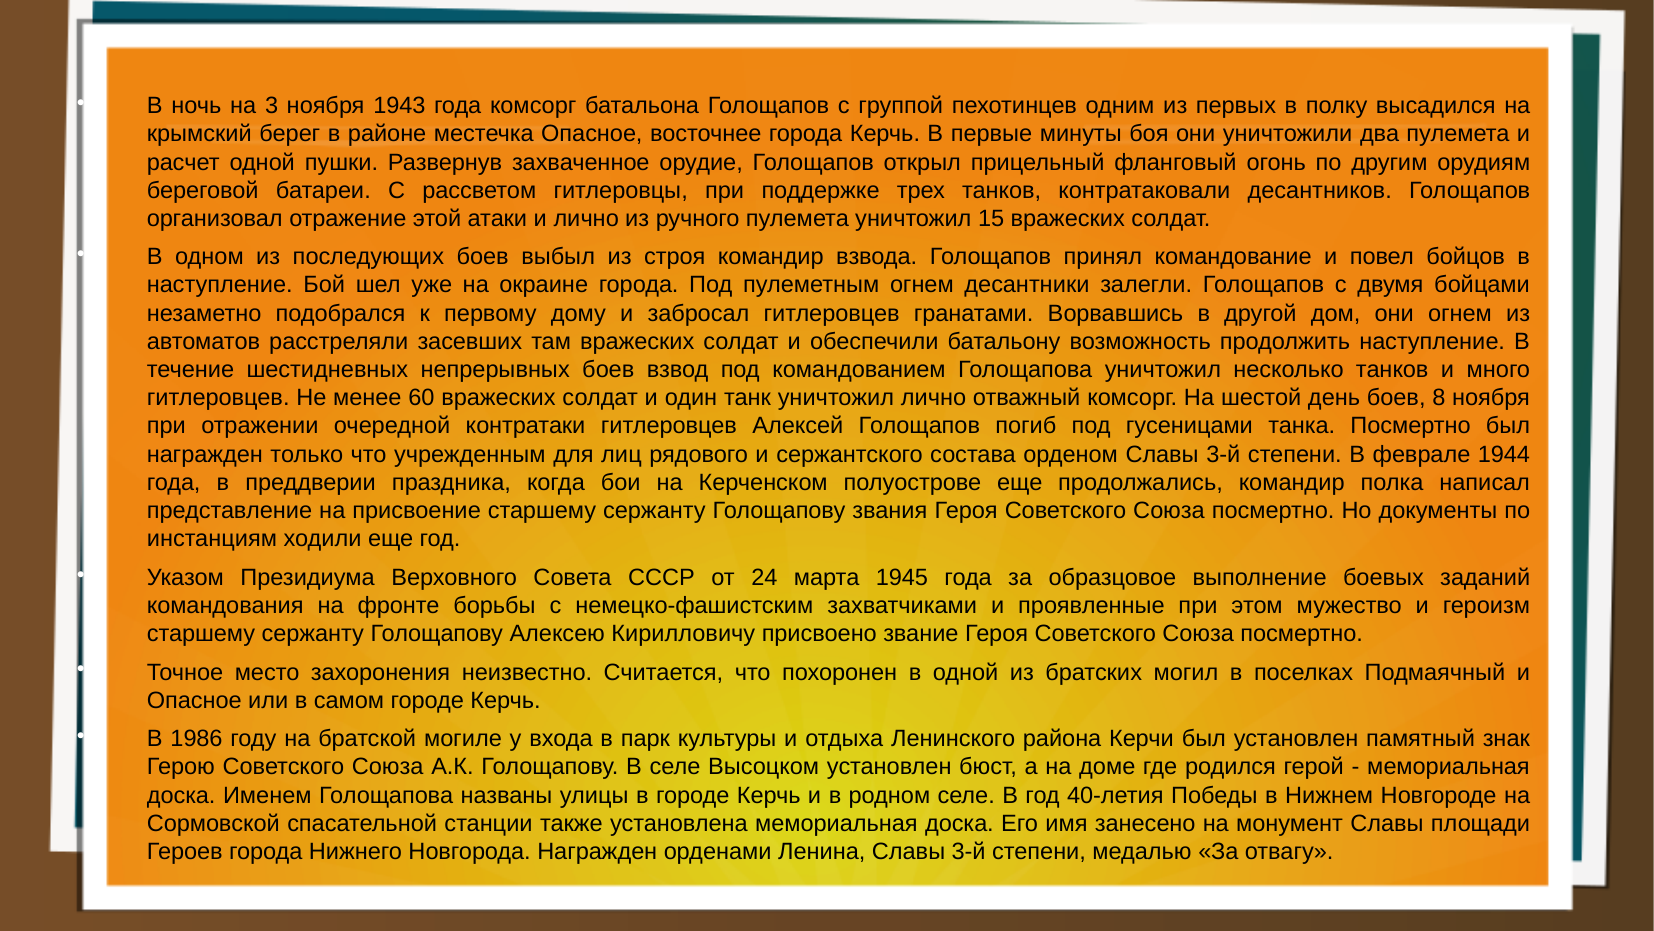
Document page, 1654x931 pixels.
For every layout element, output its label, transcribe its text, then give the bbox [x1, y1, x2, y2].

text_box В ночь на 3 ноября 1943 года комсорг батальона Голощапов с группой пехотинцев одним из первых в полку высадился на крымский берег в районе местечка Опасное, восточнее города Керчь. В первые минуты боя они уничтожили два пулемета и расчет одной пушки. Развернув захваченное орудие, Голощапов открыл прицельный фланговый огонь по другим орудиям береговой батареи. С рассветом гитлеровцы, при поддержке трех танков, контратаковали десантников. Голощапов организовал отражение этой атаки и лично из ручного пулемета уничтожил 15 вражеских солдат. В одном из последующих боев выбыл из строя командир взвода. Голощапов принял командование и повел бойцов в наступление. Бой шел уже на окраине города. Под пулеметным огнем десантники залегли. Голощапов с двумя бойцами незаметно подобрался к первому дому и забросал гитлеровцев гранатами. Ворвавшись в другой дом, они огнем из автоматов расстреляли засевших там вражеских солдат и обеспечили батальону возможность продолжить наступление. В течение шестидневных непрерывных боев взвод под командованием Голощапова уничтожил несколько танков и много гитлеровцев. Не менее 60 вражеских солдат и один танк уничтожил лично отважный комсорг. На шестой день боев, 8 ноября при отражении очередной контратаки гитлеровцев Алексей Голощапов погиб под гусеницами танка. Посмертно был награжден только что учрежденным для лиц рядового и сержантского состава орденом Славы 3-й степени. В феврале 1944 года, в преддверии праздника, когда бои на Керченском полуострове еще продолжались, командир полка написал представление на присвоение старшему сержанту Голощапову звания Героя Советского Союза посмертно. Но документы по инстанциям ходили еще год. Указом Президиума Верховного Совета СССР от 24 марта 1945 года за образцовое выполнение боевых заданий командования на фронте борьбы с немецко-фашистским захватчиками и проявленные при этом мужество и героизм старшему сержанту Голощапову Алексею Кирилловичу присвоено звание Героя Советского Союза посмертно. Точное место захоронения неизвестно. Считается, что похоронен в одной из братских могил в поселках Подмаячный и Опасное или в самом городе Керчь. В 1986 году на братской могиле у входа в парк культуры и отдыха Ленинского района Керчи был установлен памятный знак Герою Советского Союза А.К. Голощапову. В селе Высоцком установлен бюст, а на доме где родился герой - мемориальная доска. Именем Голощапова названы улицы в городе Керчь и в родном селе. В год 40-летия Победы в Нижнем Новгороде на Сормовской спасательной станции также установлена мемориальная доска. Его имя занесено на монумент Славы площади Героев города Нижнего Новгорода. Награжден орденами Ленина, Славы 3-й степени, медалью «За отвагу». [76, 90, 1530, 898]
picture [0, 0, 1654, 931]
